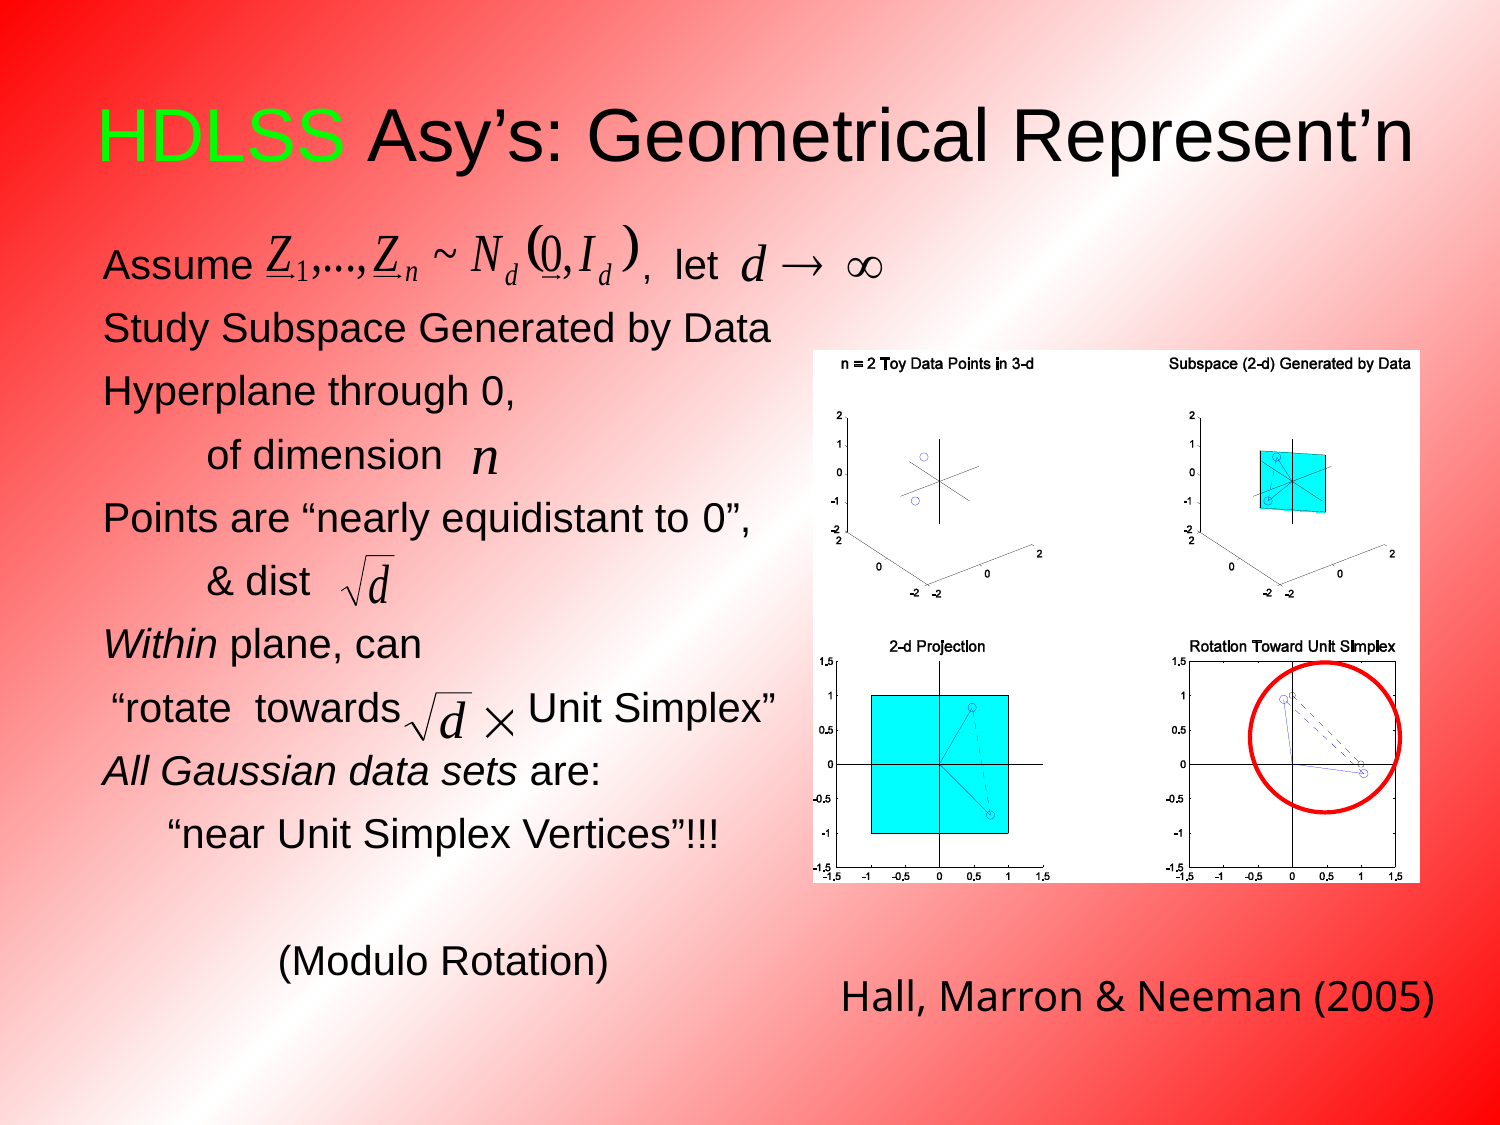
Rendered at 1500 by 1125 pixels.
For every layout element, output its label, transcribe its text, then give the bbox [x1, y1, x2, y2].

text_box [399, 687, 513, 748]
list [737, 239, 888, 288]
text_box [262, 224, 638, 293]
title HDLSS Asy’s: Geometrical Represent’n [62, 37, 1450, 225]
list Assume , let Study Subspace Generated by Data Hyperplane through 0, of dimension Points are “nearly equidistant to 0”, & dist Within plane, can “rotate towards Unit Simplex” All Gaussian data sets are: “near Unit Simplex Vertices”!!! (Modulo Rotation) [87, 224, 800, 1063]
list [462, 437, 510, 490]
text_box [337, 549, 399, 613]
picture [849, 312, 1383, 920]
text_box Hall, Marron & Neeman (2005) [825, 962, 1463, 1028]
text_box [1387, 691, 1403, 784]
